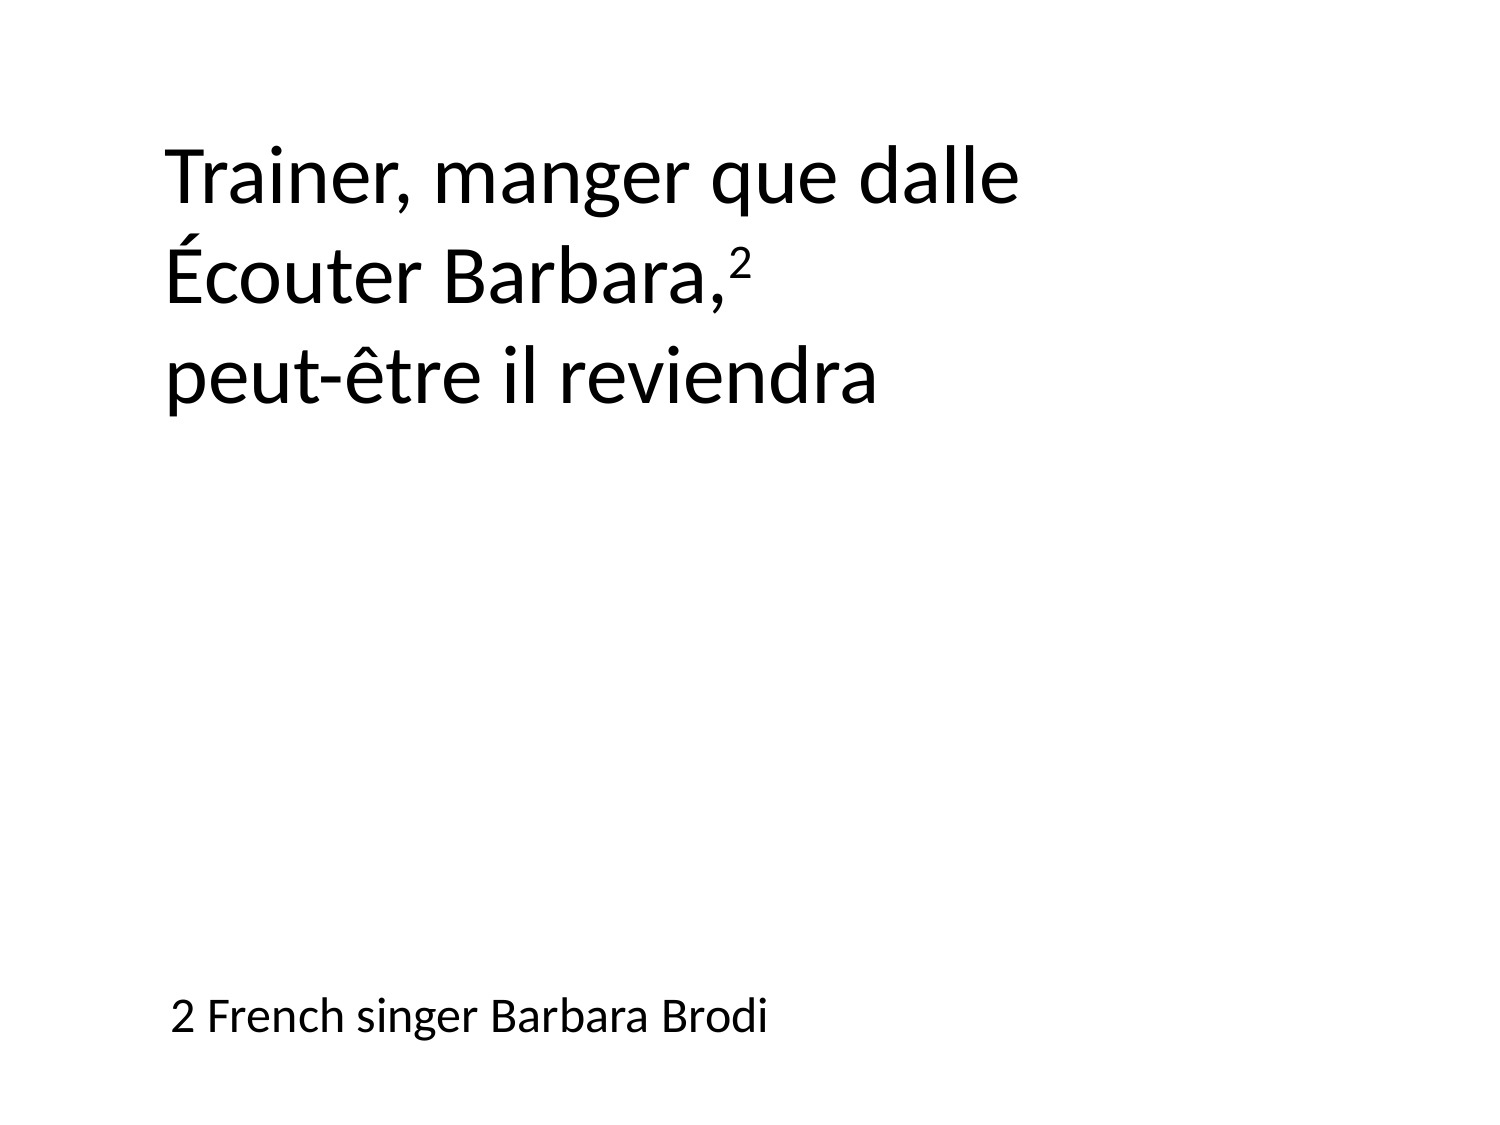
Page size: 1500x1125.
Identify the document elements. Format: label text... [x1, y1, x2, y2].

text_box Trainer, manger que dalle Écouter Barbara,2 peut-être il reviendra [149, 112, 1200, 528]
text_box 2 French singer Barbara Brodi [155, 974, 785, 1050]
